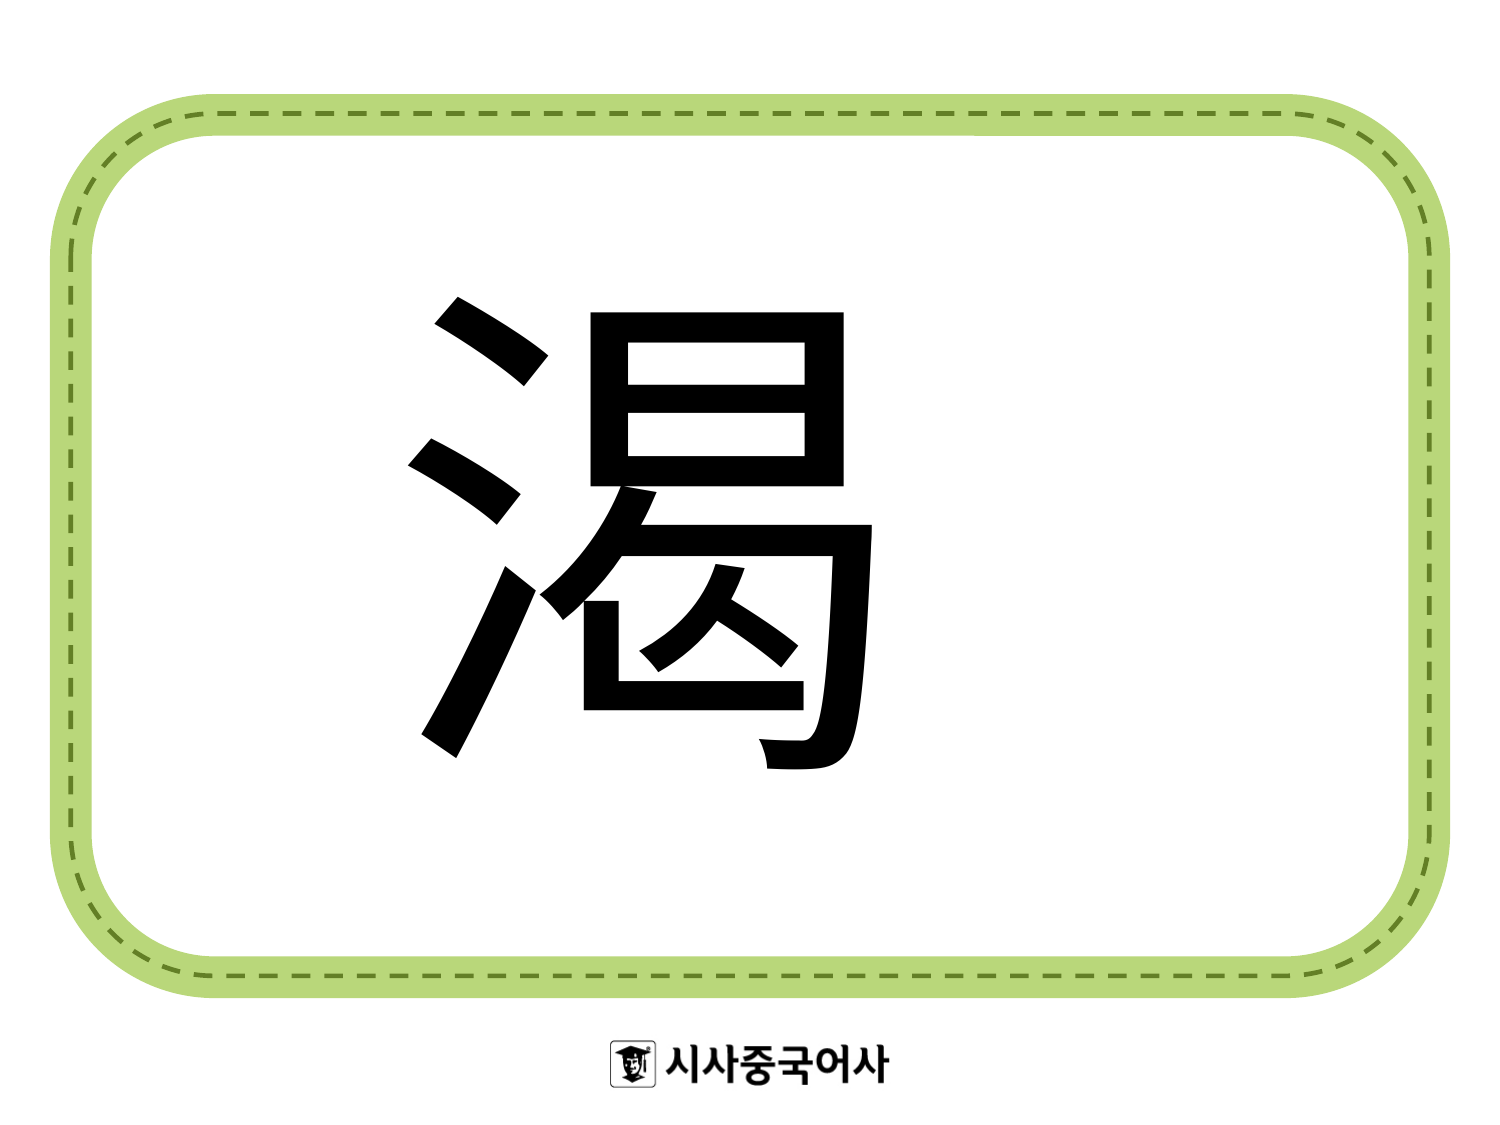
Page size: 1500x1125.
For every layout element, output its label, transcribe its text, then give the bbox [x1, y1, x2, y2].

text_box 渴 [145, 189, 1354, 853]
picture [602, 1034, 898, 1094]
